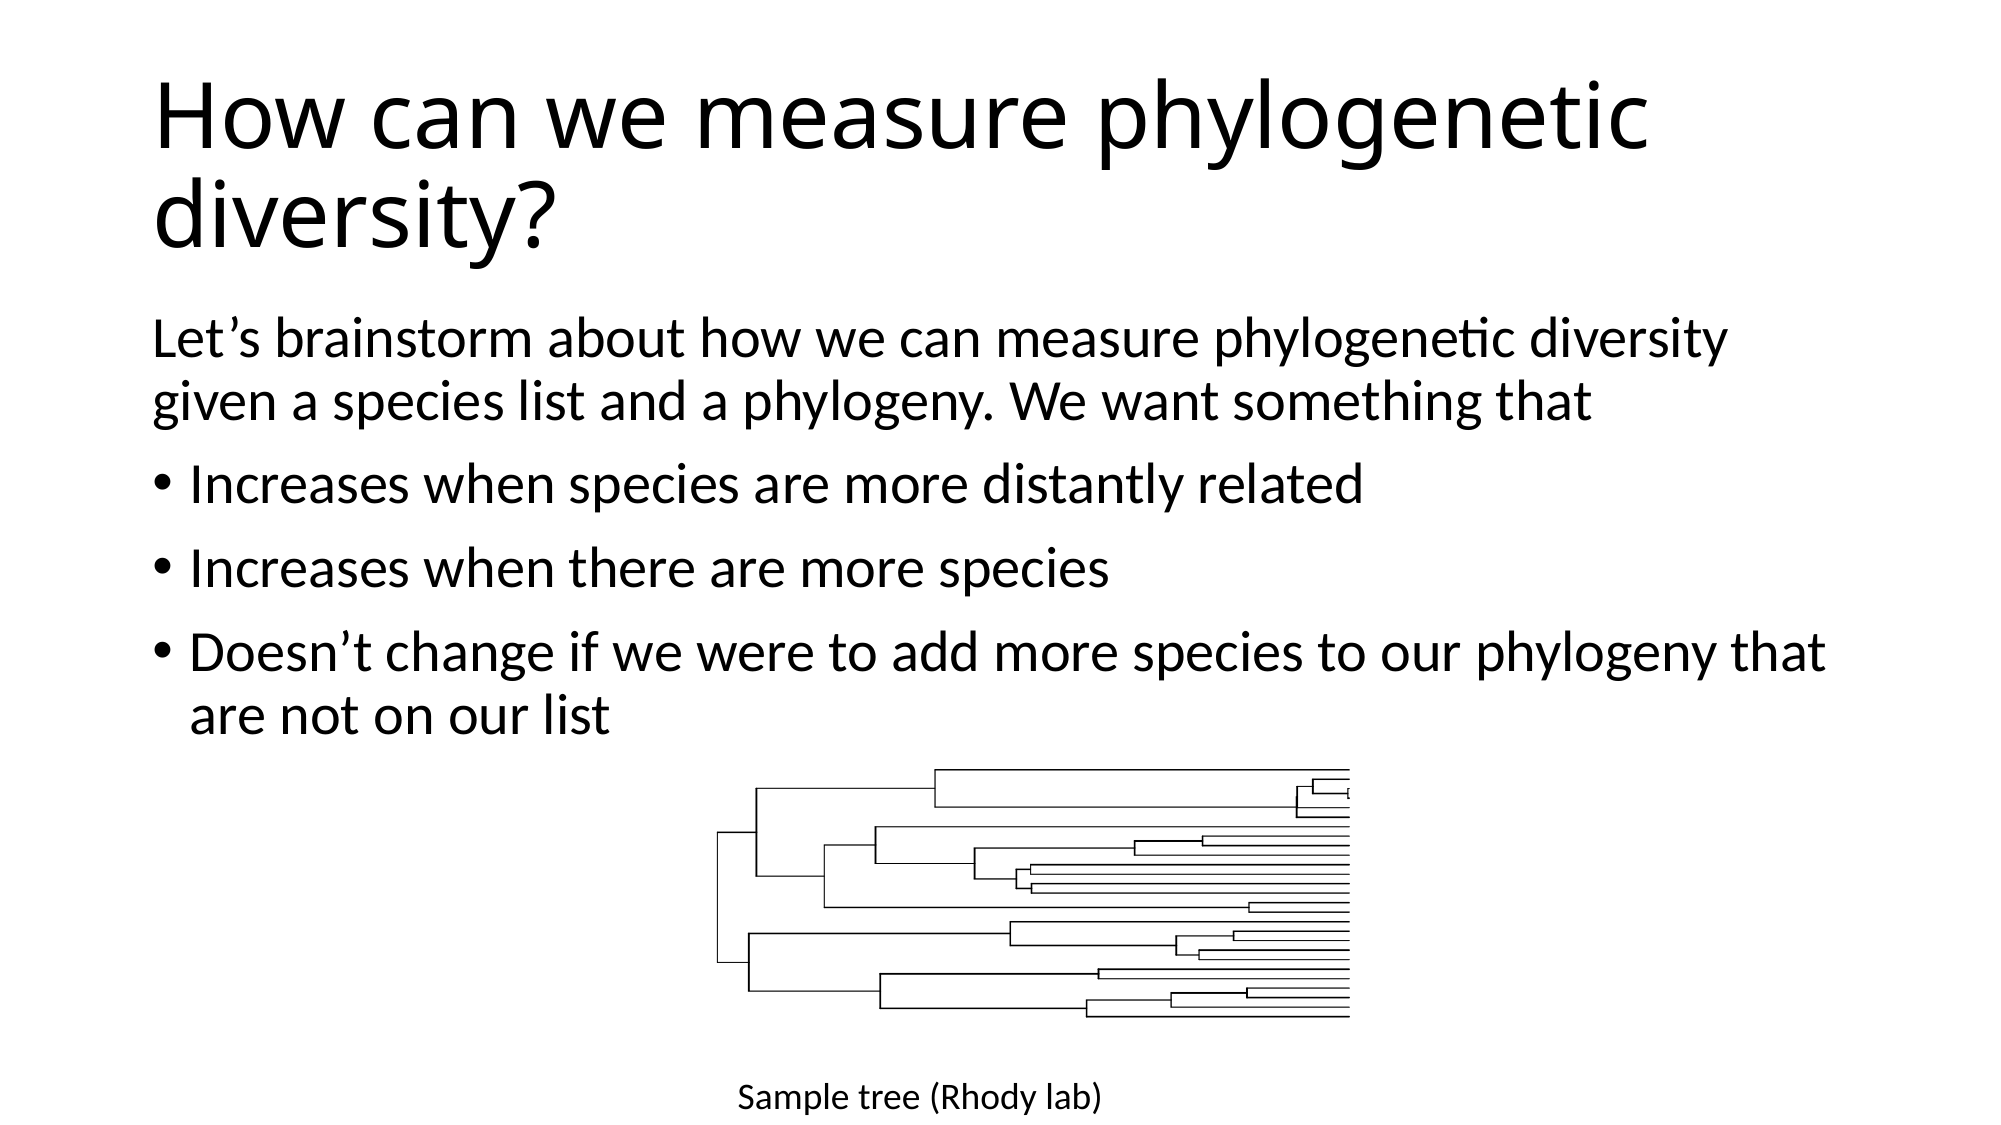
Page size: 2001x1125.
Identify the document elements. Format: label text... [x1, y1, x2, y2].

list Let’s brainstorm about how we can measure phylogenetic diversity given a species list and a phylogeny. We want something that Increases when species are more distantly related Increases when there are more species Doesn’t change if we were to add more species to our phylogeny that are not on our list [137, 299, 1863, 1014]
picture [647, 693, 1397, 1090]
text_box Sample tree (Rhody lab) [723, 1090, 1119, 1125]
title How can we measure phylogenetic diversity? [137, 59, 1863, 278]
